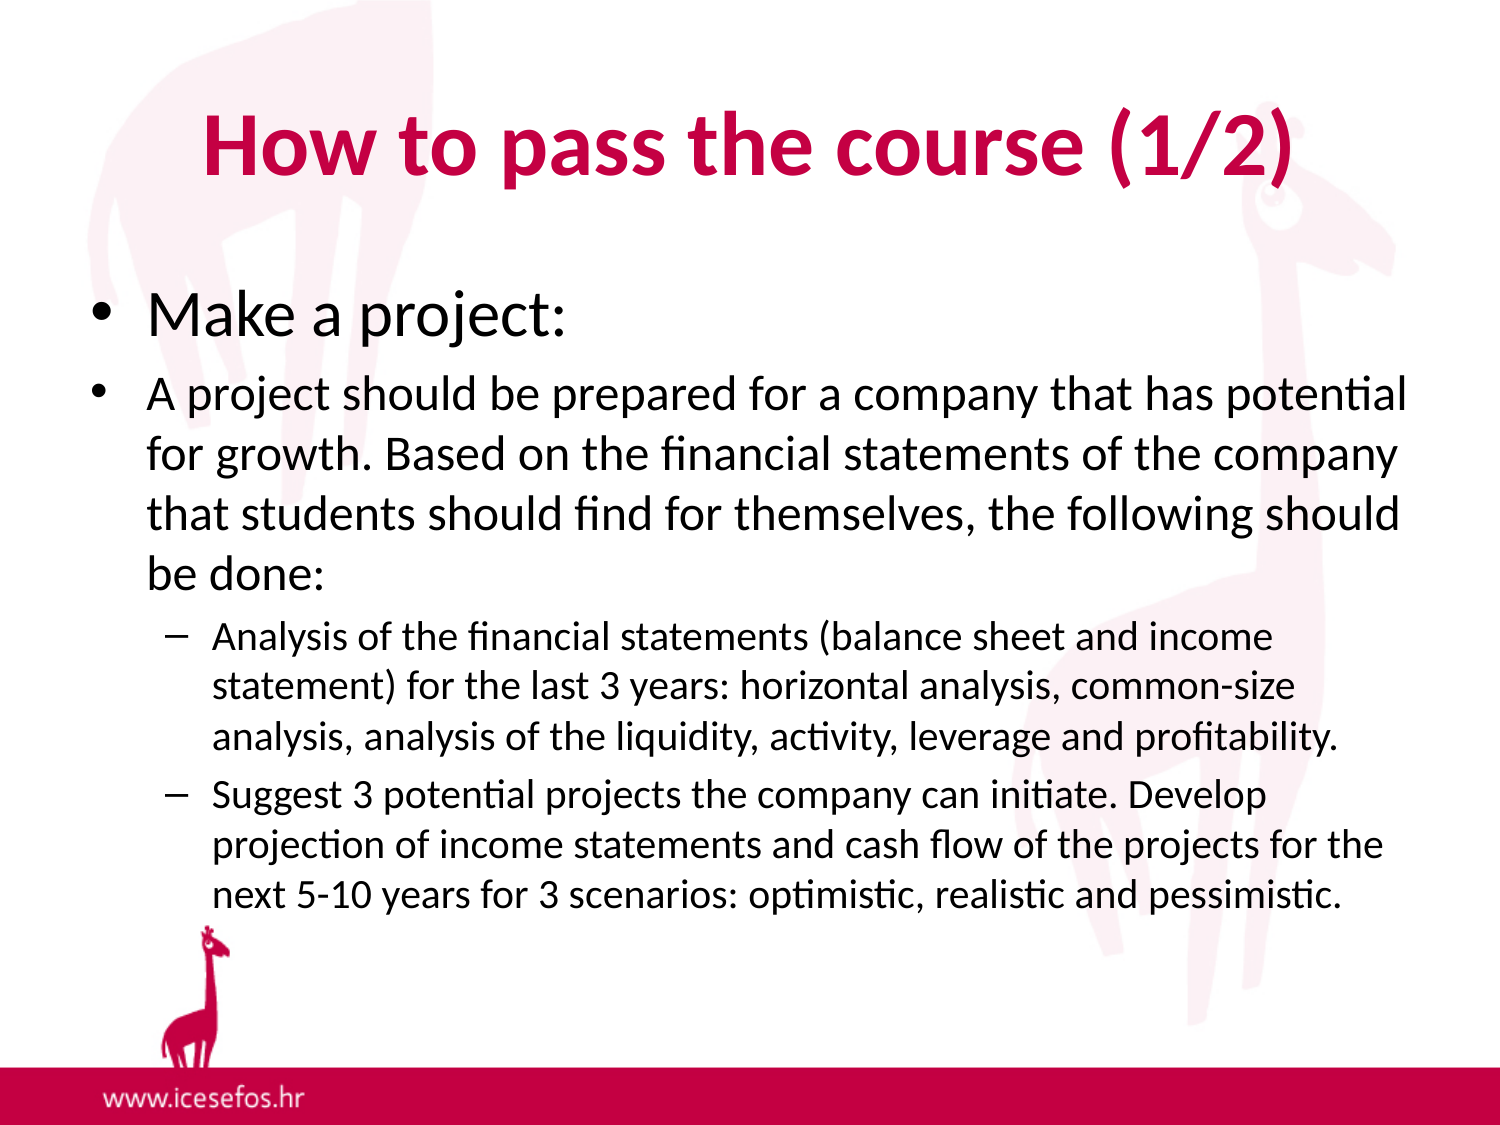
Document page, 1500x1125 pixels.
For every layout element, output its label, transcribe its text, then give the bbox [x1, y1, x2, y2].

title How to pass the course (1/2) [75, 45, 1425, 233]
list Make a project: A project should be prepared for a company that has potential for growth. Based on the financial statements of the company that students should find for themselves, the following should be done: Analysis of the financial statements (balance sheet and income statement) for the last 3 years: horizontal analysis, common-size analysis, analysis of the liquidity, activity, leverage and profitability. Suggest 3 potential projects the company can initiate. Develop projection of income statements and cash flow of the projects for the next 5-10 years for 3 scenarios: optimistic, realistic and pessimistic. [75, 262, 1425, 1005]
picture [0, 0, 1500, 1125]
